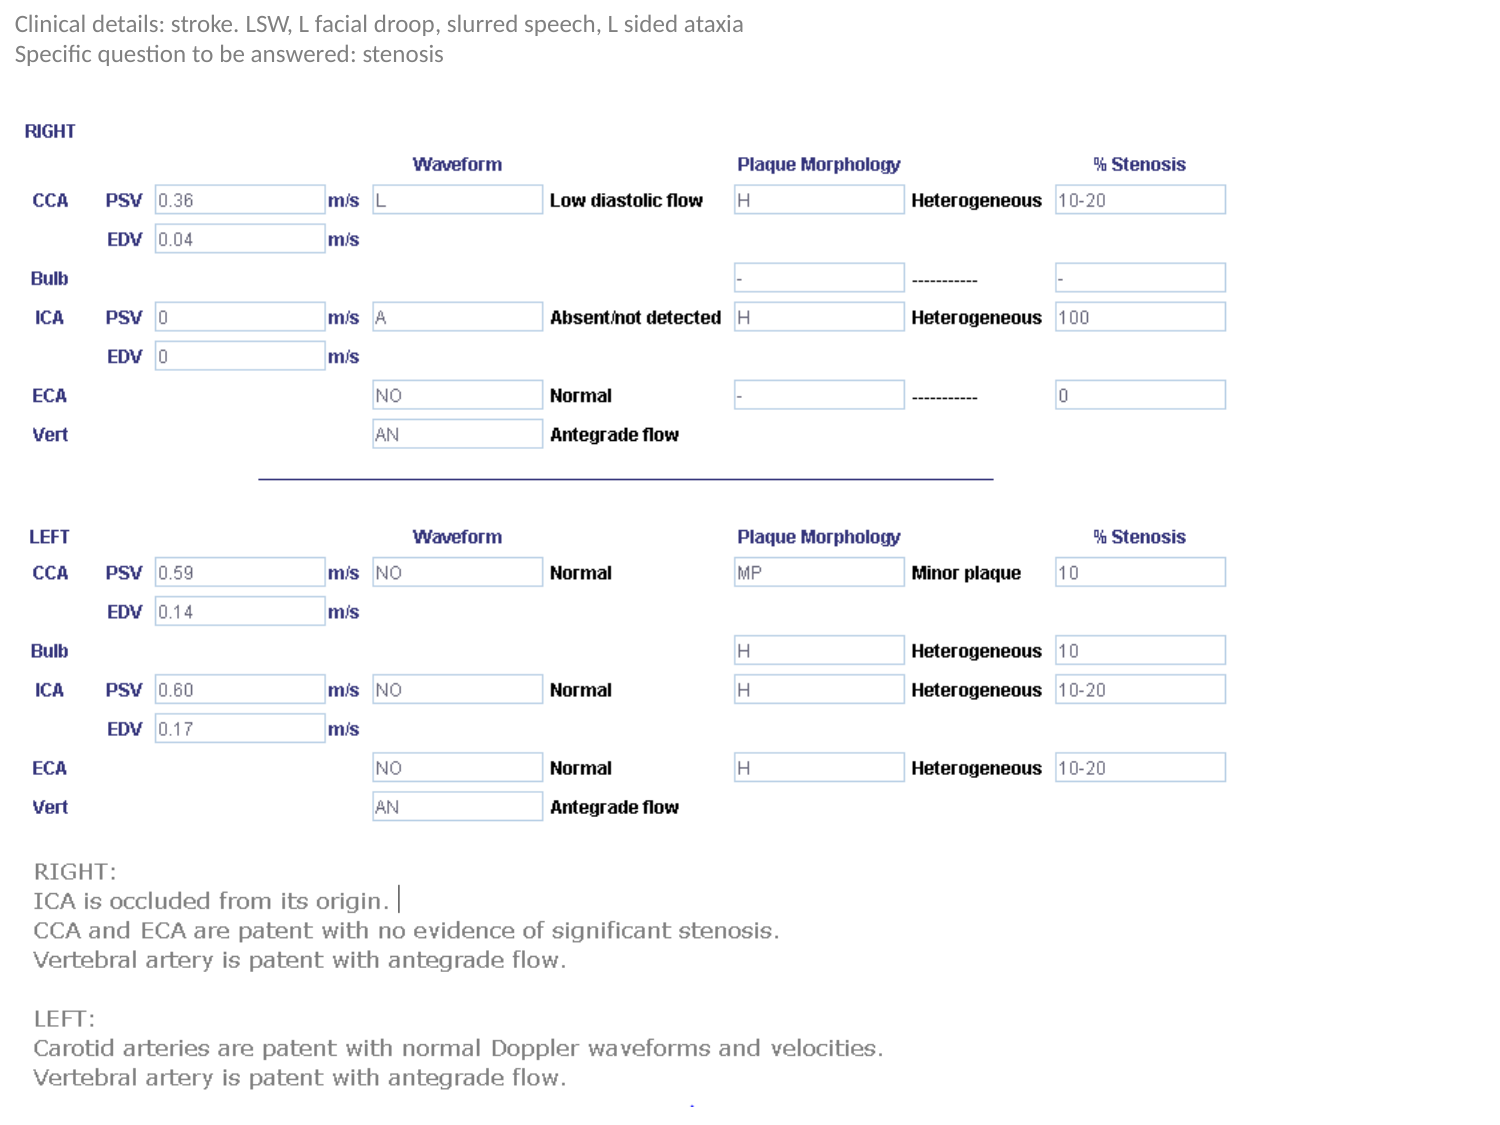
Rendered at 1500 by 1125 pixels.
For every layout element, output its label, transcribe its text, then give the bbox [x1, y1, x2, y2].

picture [14, 111, 1243, 832]
text_box Clinical details: stroke. LSW, L facial droop, slurred speech, L sided ataxia Specific question to be answered: stenosis [0, 0, 1243, 75]
picture [31, 853, 898, 1107]
